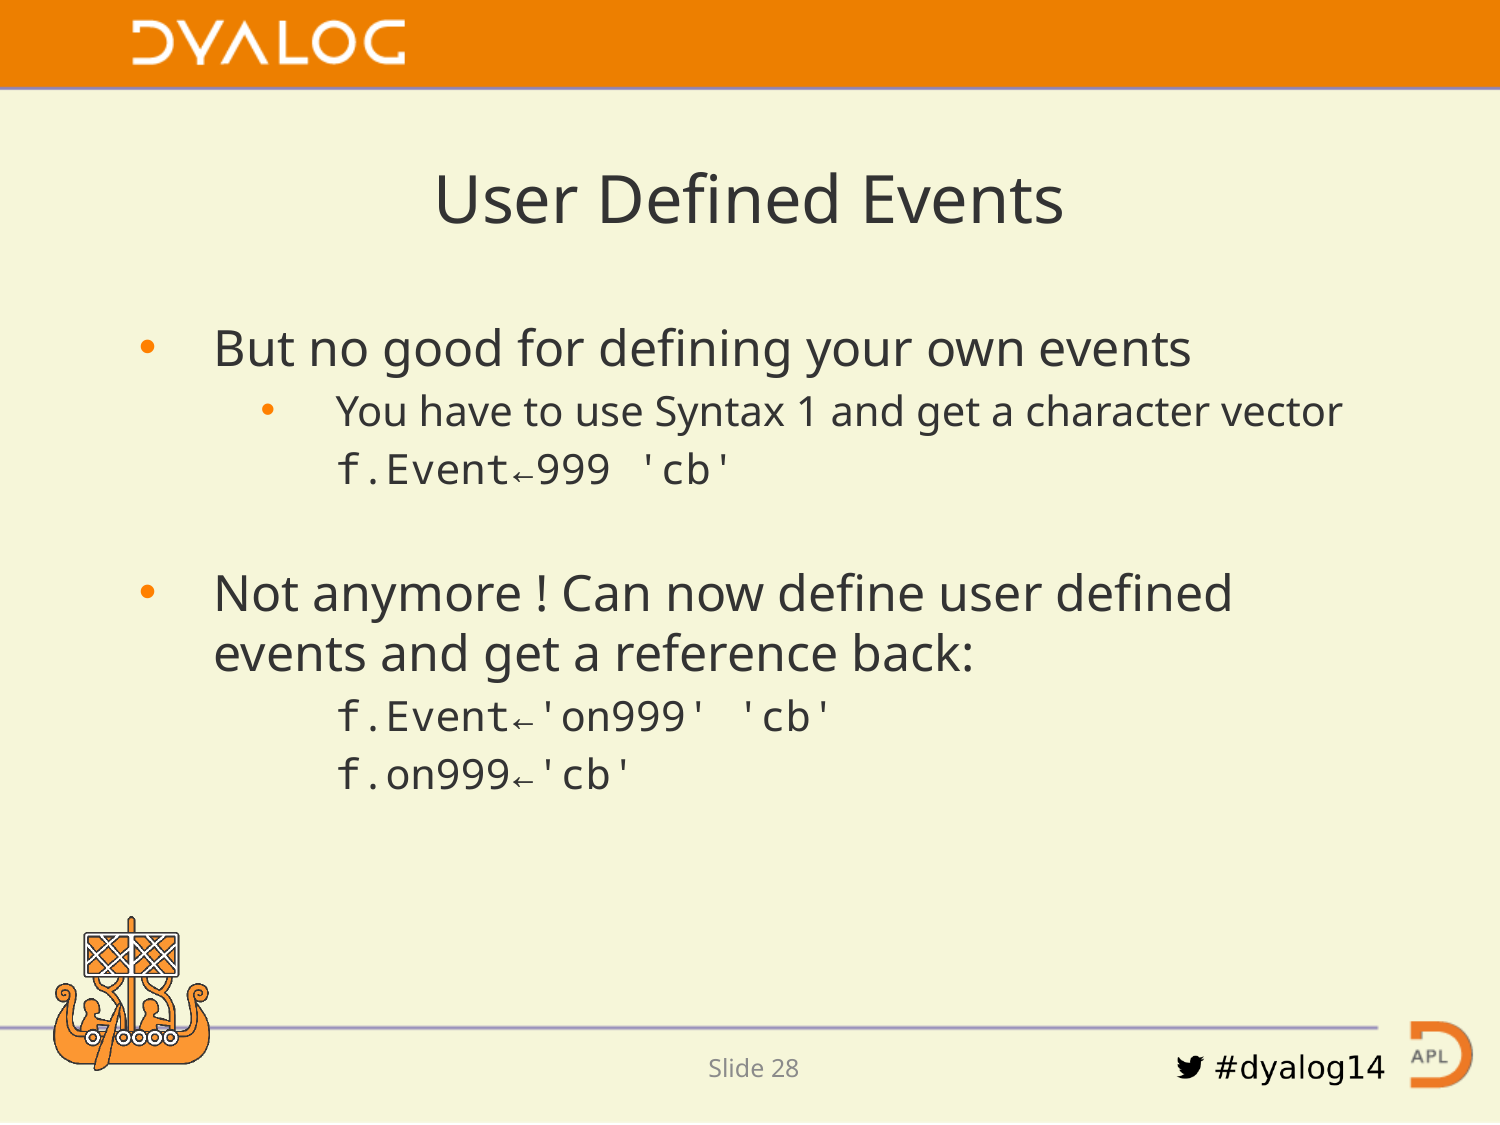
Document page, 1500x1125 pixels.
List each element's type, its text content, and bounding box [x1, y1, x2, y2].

slide_number Slide 27 [585, 1039, 923, 1100]
list User Defined Events But no good for defining your own events You have to use Syntax 1 and get a character vector f.Event←999 'cb' Not anymore ! Can now define user defined events and get a reference back: f.Event←'on999' 'cb' f.on999←'cb' [123, 149, 1376, 917]
picture [0, 0, 1500, 1123]
